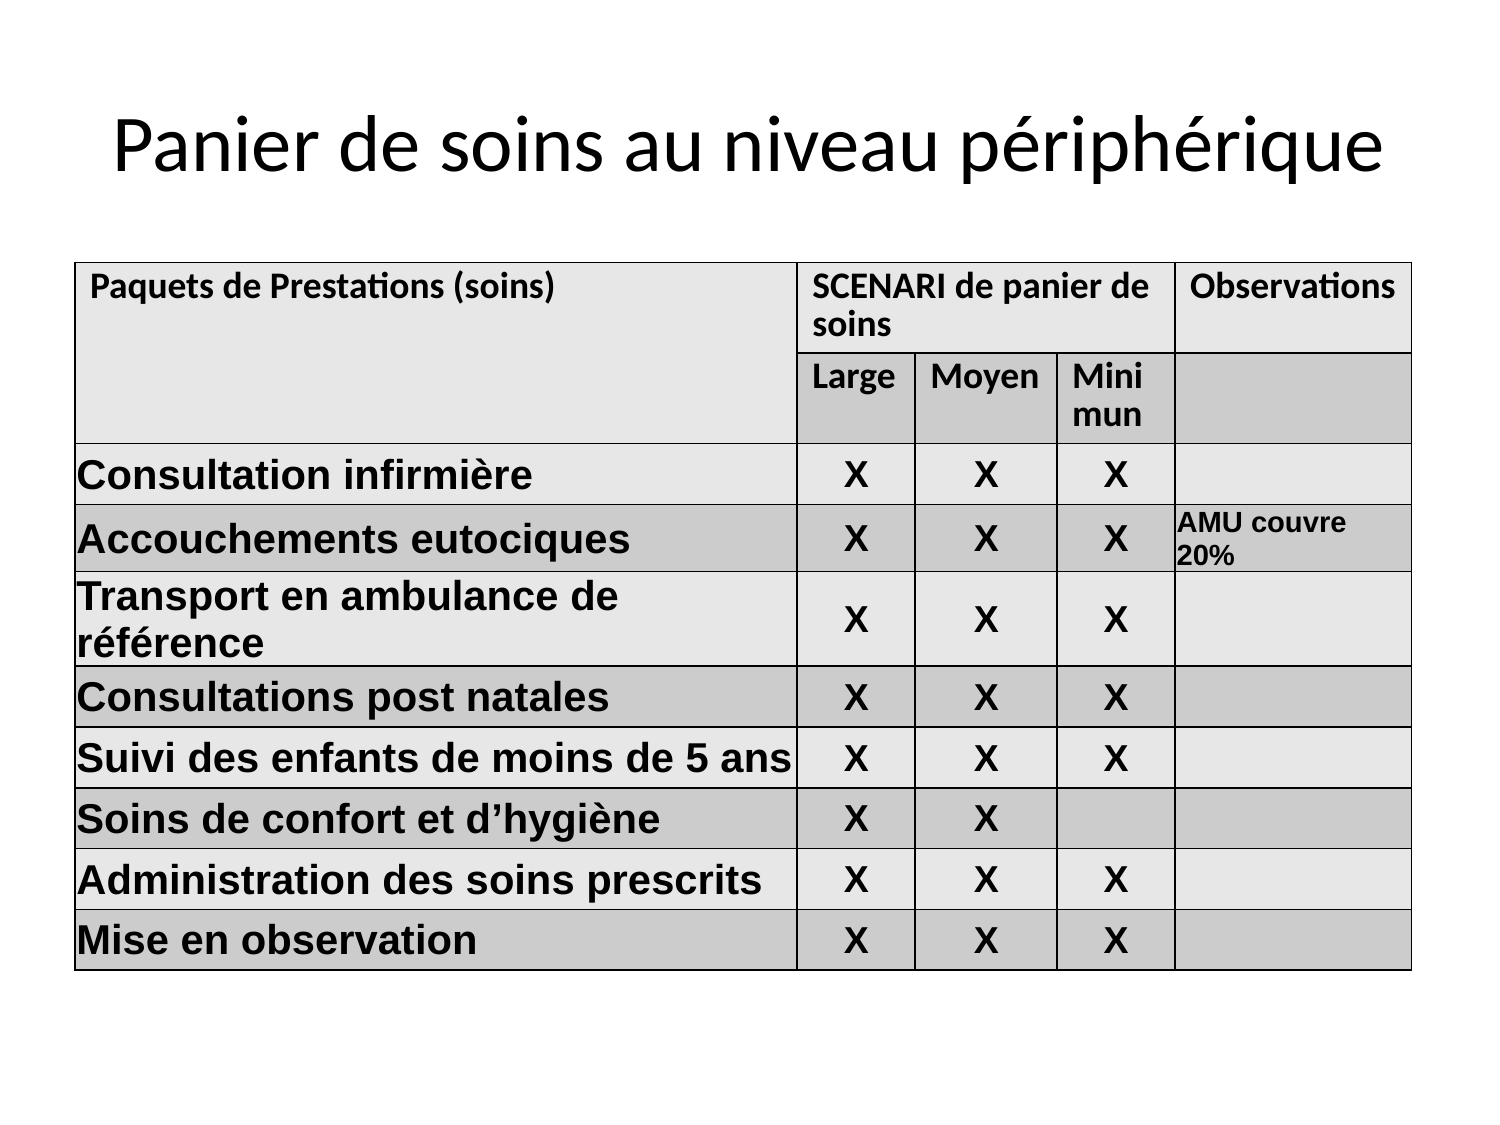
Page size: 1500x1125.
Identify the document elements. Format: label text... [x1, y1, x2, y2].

table_cell X [798, 728, 914, 787]
table_cell X [916, 728, 1056, 787]
table_cell X [916, 505, 1056, 571]
table_cell X [1058, 728, 1174, 787]
table_cell X [1058, 572, 1174, 665]
table_cell X [798, 849, 914, 909]
table_cell [1176, 910, 1411, 969]
table_cell [1176, 849, 1411, 909]
table_cell X [916, 910, 1056, 969]
table_header Observations [1176, 263, 1411, 352]
table_cell Soins de confort et d’hygiène [76, 789, 796, 848]
table_header SCENARI de panier de soins [798, 263, 1174, 352]
table_cell Moyen [916, 354, 1056, 443]
table_cell X [1058, 910, 1174, 969]
table_cell X [916, 444, 1056, 504]
table_cell [1176, 789, 1411, 848]
table_cell X [1058, 444, 1174, 504]
table_cell [1176, 728, 1411, 787]
table_cell [1176, 354, 1411, 443]
table_cell Consultations post natales [76, 667, 796, 726]
table_cell AMU couvre 20% [1176, 505, 1411, 571]
table_cell X [1058, 505, 1174, 571]
table_cell [1176, 572, 1411, 665]
table_cell X [916, 849, 1056, 909]
table_cell X [798, 789, 914, 848]
table_cell Large [798, 354, 914, 443]
table_cell X [1058, 667, 1174, 726]
table_cell X [798, 444, 914, 504]
table_cell Mise en observation [76, 910, 796, 969]
table_cell X [916, 572, 1056, 665]
table_cell X [798, 505, 914, 571]
table_cell X [1058, 849, 1174, 909]
table_cell Consultation infirmière [76, 444, 796, 504]
table_cell Suivi des enfants de moins de 5 ans [76, 728, 796, 787]
table_cell [1176, 444, 1411, 504]
table_cell Administration des soins prescrits [76, 849, 796, 909]
table_cell [1058, 789, 1174, 848]
table_cell [1176, 667, 1411, 726]
table_cell X [798, 667, 914, 726]
table_cell Minimun [1058, 354, 1174, 443]
table_cell X [798, 910, 914, 969]
table_cell Transport en ambulance de référence [76, 572, 796, 665]
table_header Paquets de Prestations (soins) [76, 263, 796, 443]
table_cell X [916, 667, 1056, 726]
table_cell Accouchements eutociques [76, 505, 796, 571]
table_cell X [798, 572, 914, 665]
title Panier de soins au niveau périphérique [75, 45, 1425, 233]
table_cell X [916, 789, 1056, 848]
